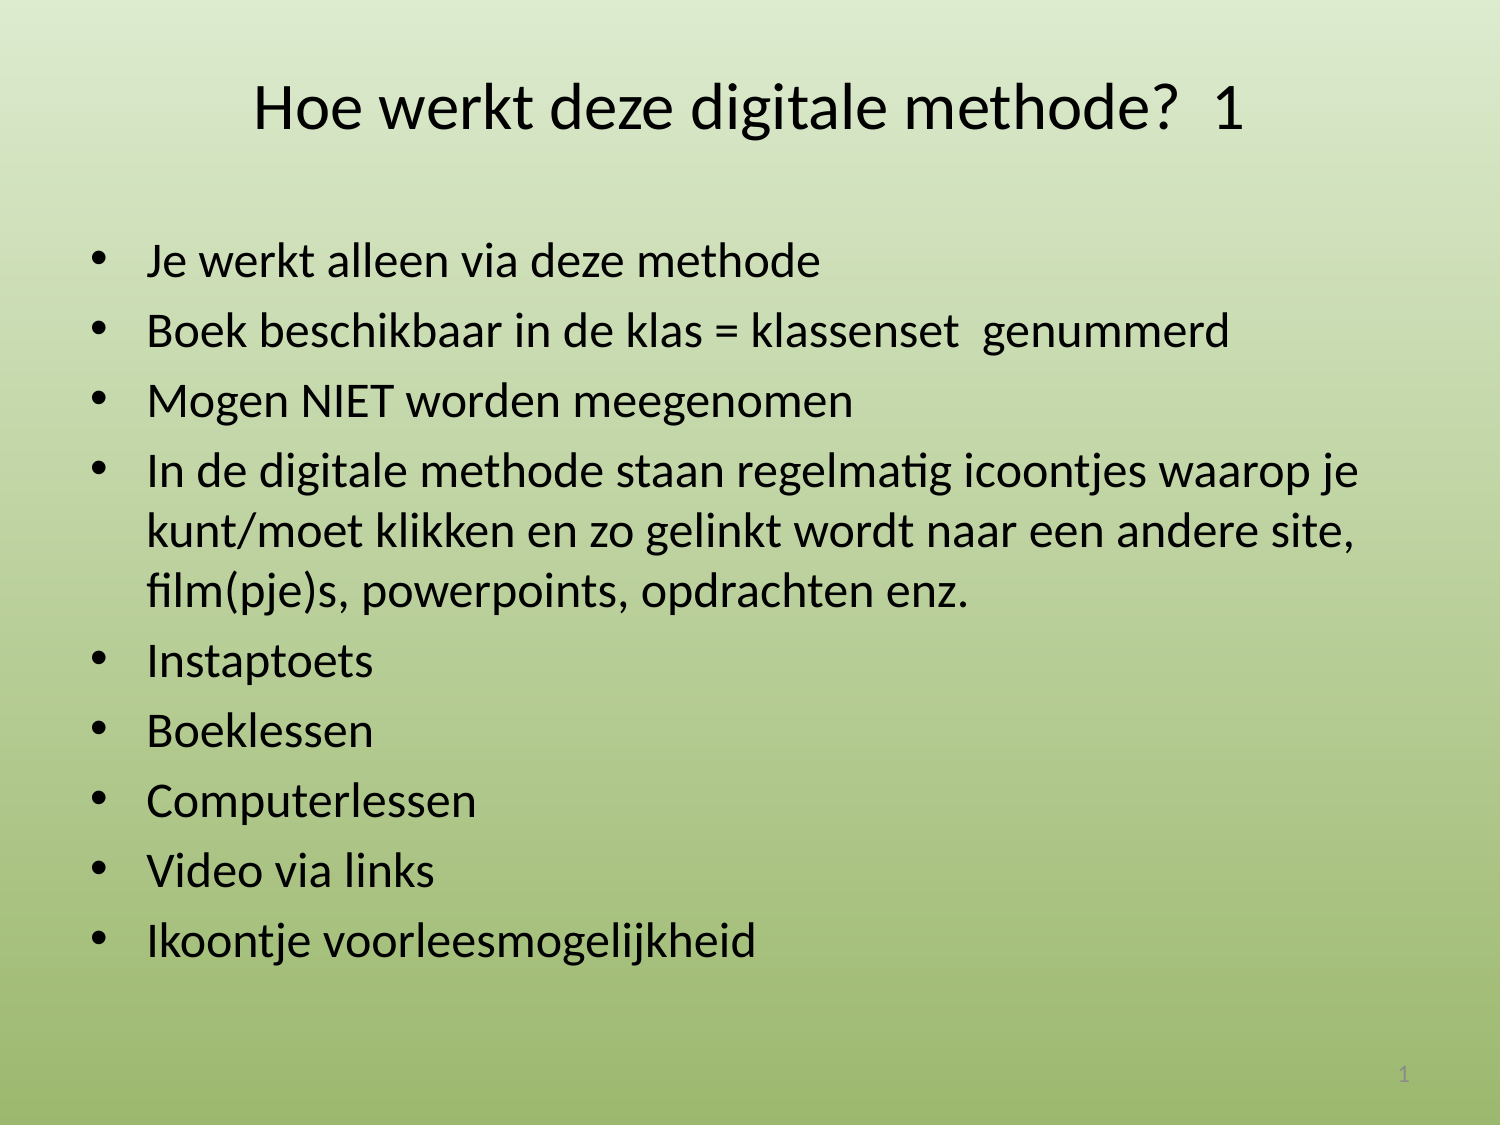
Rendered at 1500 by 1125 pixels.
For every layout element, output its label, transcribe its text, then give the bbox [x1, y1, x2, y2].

title Hoe werkt deze digitale methode? 1 [75, 45, 1425, 161]
list Je werkt alleen via deze methode Boek beschikbaar in de klas = klassenset genummerd Mogen NIET worden meegenomen In de digitale methode staan regelmatig icoontjes waarop je kunt/moet klikken en zo gelinkt wordt naar een andere site, film(pje)s, powerpoints, opdrachten enz. Instaptoets Boeklessen Computerlessen Video via links Ikoontje voorleesmogelijkheid [75, 220, 1425, 1035]
slide_number 1 [1074, 1042, 1425, 1103]
